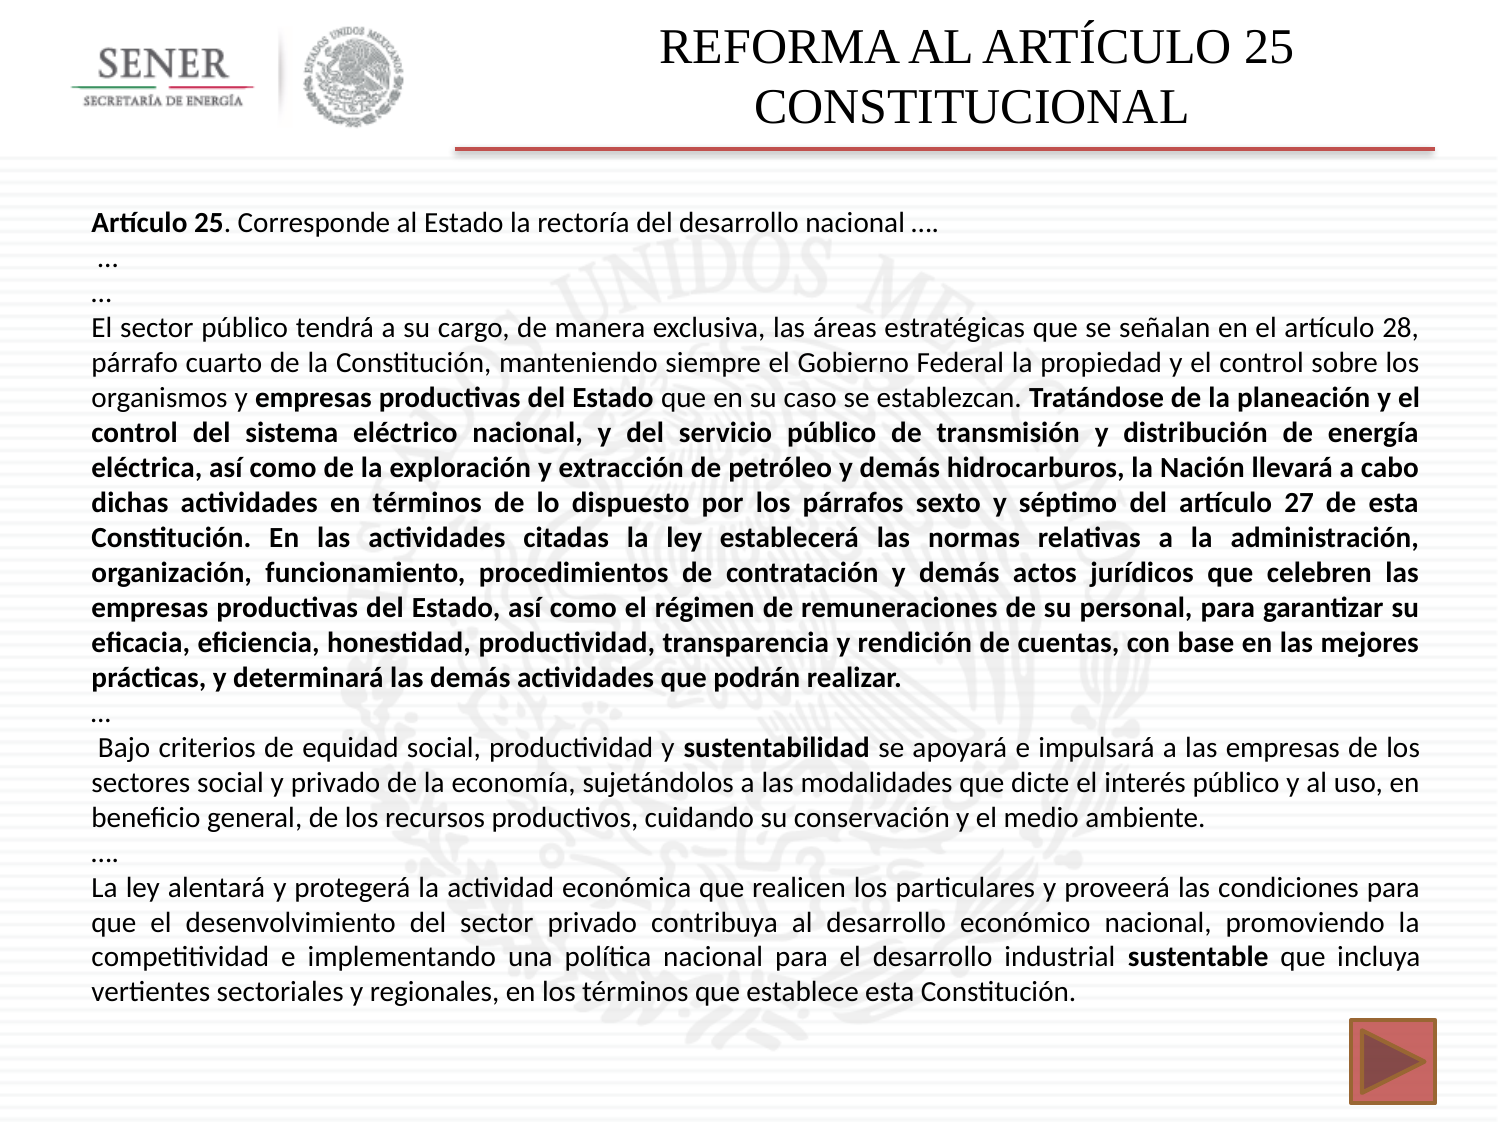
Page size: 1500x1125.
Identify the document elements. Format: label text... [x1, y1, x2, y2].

text_box [1349, 1018, 1437, 1105]
text_box Artículo 25. Corresponde al Estado la rectoría del desarrollo nacional …. … … El sector público tendrá a su cargo, de manera exclusiva, las áreas estratégicas que se señalan en el artículo 28, párrafo cuarto de la Constitución, manteniendo siempre el Gobierno Federal la propiedad y el control sobre los organismos y empresas productivas del Estado que en su caso se establezcan. Tratándose de la planeación y el control del sistema eléctrico nacional, y del servicio público de transmisión y distribución de energía eléctrica, así como de la exploración y extracción de petróleo y demás hidrocarburos, la Nación llevará a cabo dichas actividades en términos de lo dispuesto por los párrafos sexto y séptimo del artículo 27 de esta Constitución. En las actividades citadas la ley establecerá las normas relativas a la administración, organización, funcionamiento, procedimientos de contratación y demás actos jurídicos que celebren las empresas productivas del Estado, así como el régimen de remuneraciones de su personal, para garantizar su eficacia, eficiencia, honestidad, productividad, transparencia y rendición de cuentas, con base en las mejores prácticas, y determinará las demás actividades que podrán realizar. … Bajo criterios de equidad social, productividad y sustentabilidad se apoyará e impulsará a las empresas de los sectores social y privado de la economía, sujetándolos a las modalidades que dicte el interés público y al uso, en beneficio general, de los recursos productivos, cuidando su conservación y el medio ambiente. …. La ley alentará y protegerá la actividad económica que realicen los particulares y proveerá las condiciones para que el desenvolvimiento del sector privado contribuya al desarrollo económico nacional, promoviendo la competitividad e implementando una política nacional para el desarrollo industrial sustentable que incluya vertientes sectoriales y regionales, en los términos que establece esta Constitución. [76, 196, 1436, 1061]
picture [0, 0, 1500, 1122]
text_box Reforma al Artículo 25 Constitucional [432, 0, 1500, 157]
